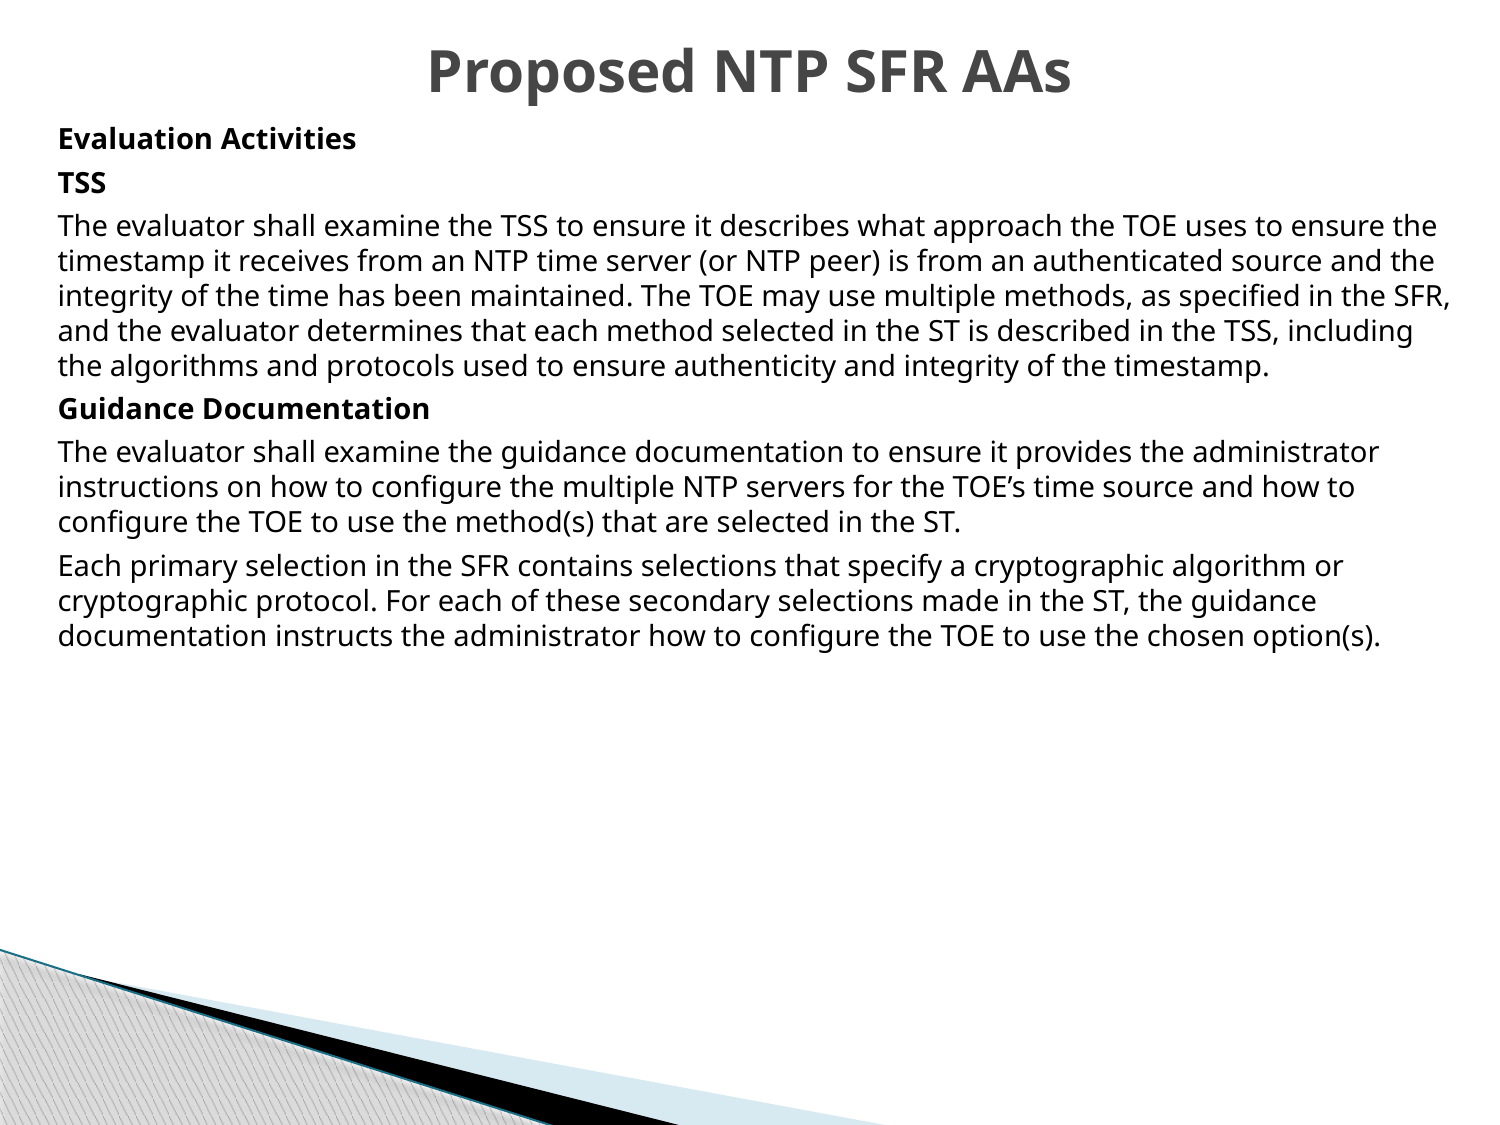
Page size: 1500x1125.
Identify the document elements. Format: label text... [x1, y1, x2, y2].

list Evaluation Activities TSS The evaluator shall examine the TSS to ensure it describes what approach the TOE uses to ensure the timestamp it receives from an NTP time server (or NTP peer) is from an authenticated source and the integrity of the time has been maintained. The TOE may use multiple methods, as specified in the SFR, and the evaluator determines that each method selected in the ST is described in the TSS, including the algorithms and protocols used to ensure authenticity and integrity of the timestamp. Guidance Documentation The evaluator shall examine the guidance documentation to ensure it provides the administrator instructions on how to configure the multiple NTP servers for the TOE’s time source and how to configure the TOE to use the method(s) that are selected in the ST. Each primary selection in the SFR contains selections that specify a cryptographic algorithm or cryptographic protocol. For each of these secondary selections made in the ST, the guidance documentation instructs the administrator how to configure the TOE to use the chosen option(s). [24, 113, 1475, 763]
title Proposed NTP SFR AAs [74, 24, 1425, 113]
